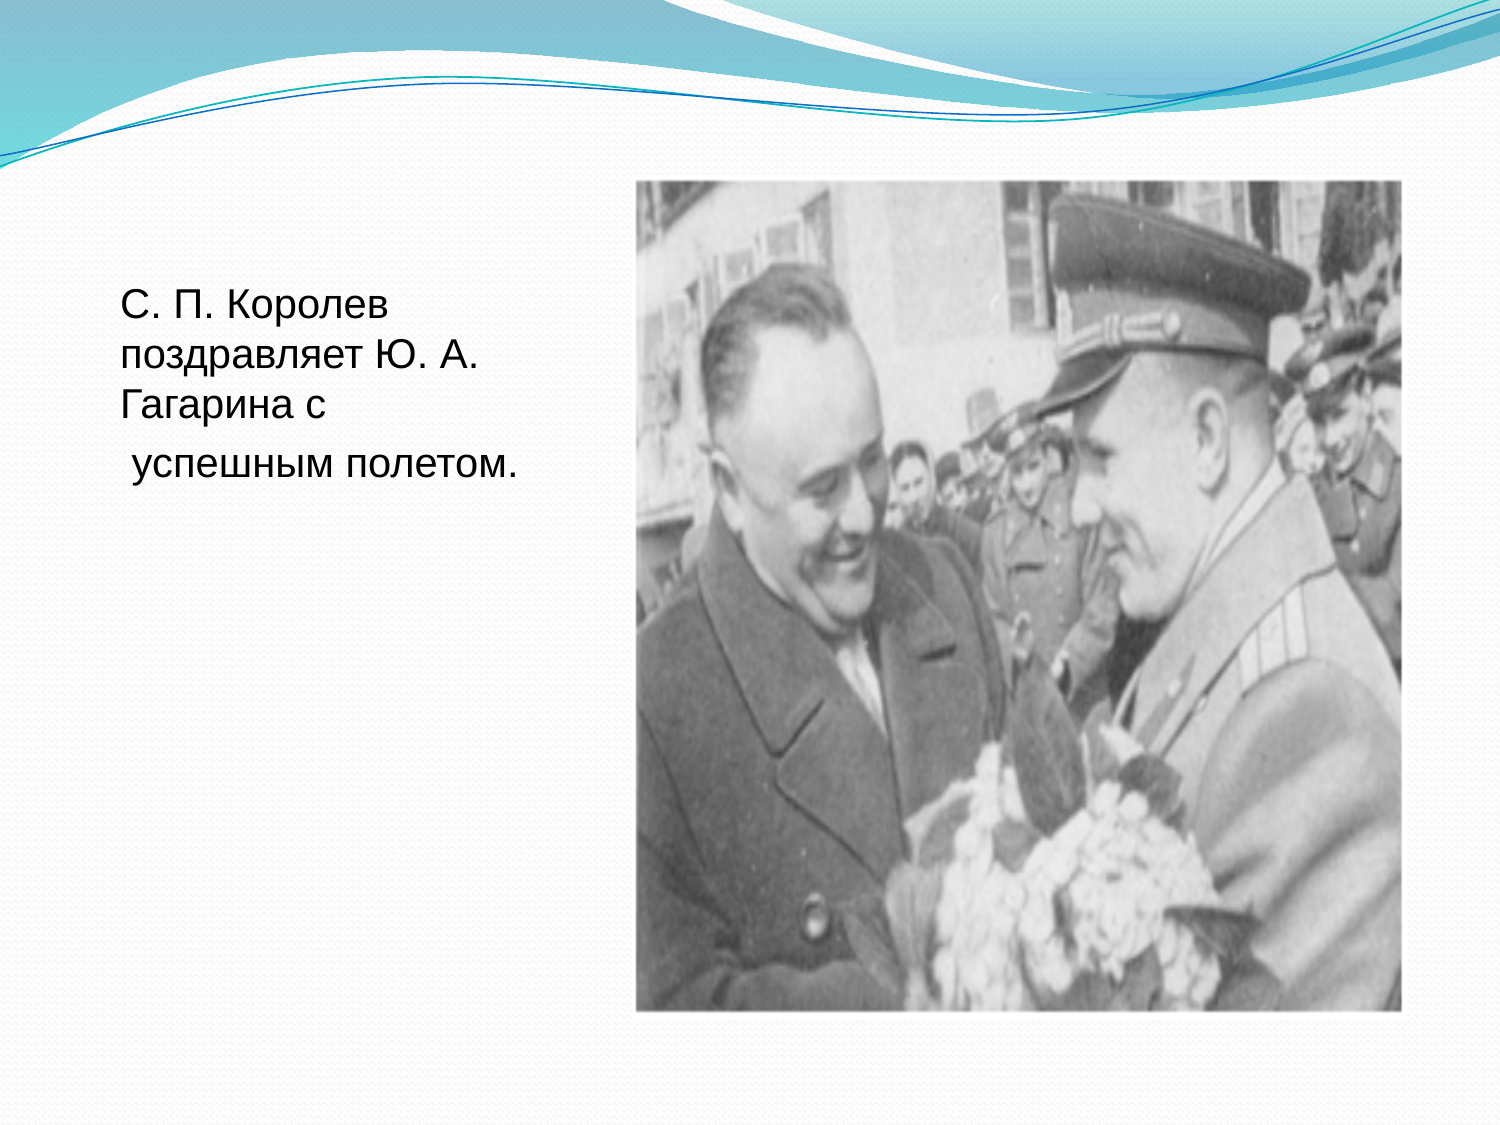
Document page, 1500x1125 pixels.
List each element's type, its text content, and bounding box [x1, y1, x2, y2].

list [632, 175, 1407, 1020]
list С. П. Королев поздравляет Ю. А. Гагарина с успешным полетом. [117, 269, 568, 1020]
